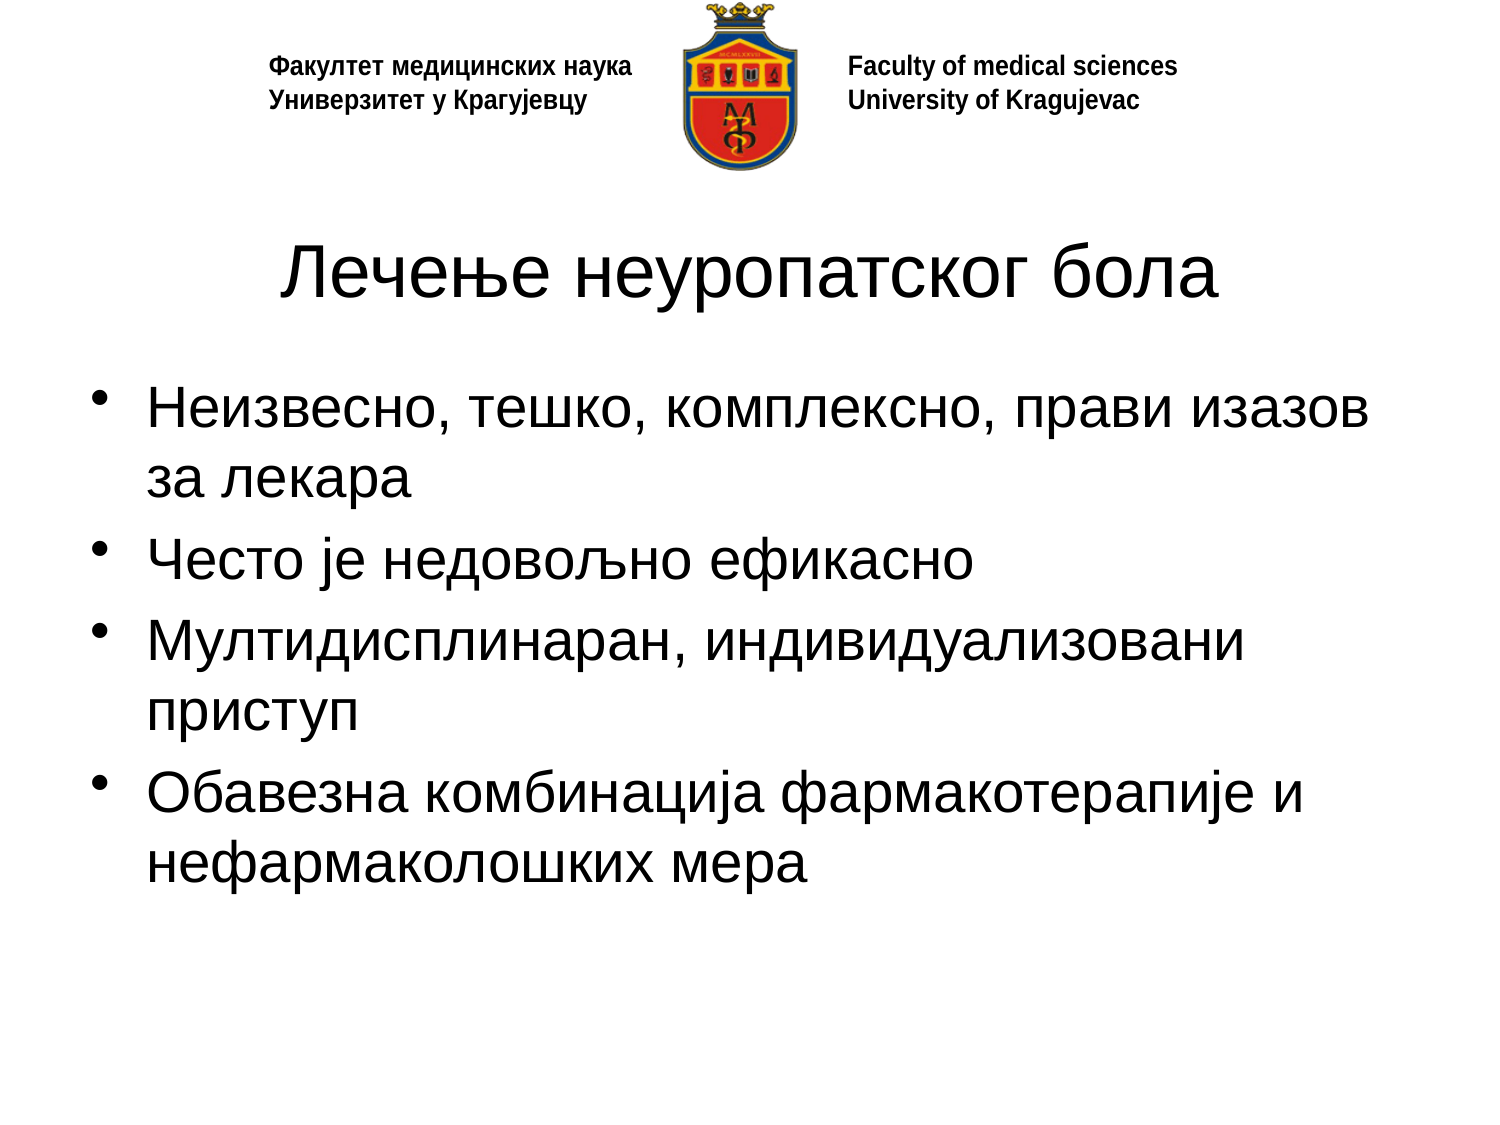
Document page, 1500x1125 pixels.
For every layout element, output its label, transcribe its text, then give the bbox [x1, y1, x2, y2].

list Неизвесно, тешко, комплексно, прави изазов за лекара Често је недовољно ефикасно Мултидисплинаран, индивидуализовани приступ Обавезна комбинација фармакотерапије и нефармаколошких мера [74, 361, 1424, 1118]
title Лечење неуропатског бола [74, 173, 1426, 362]
